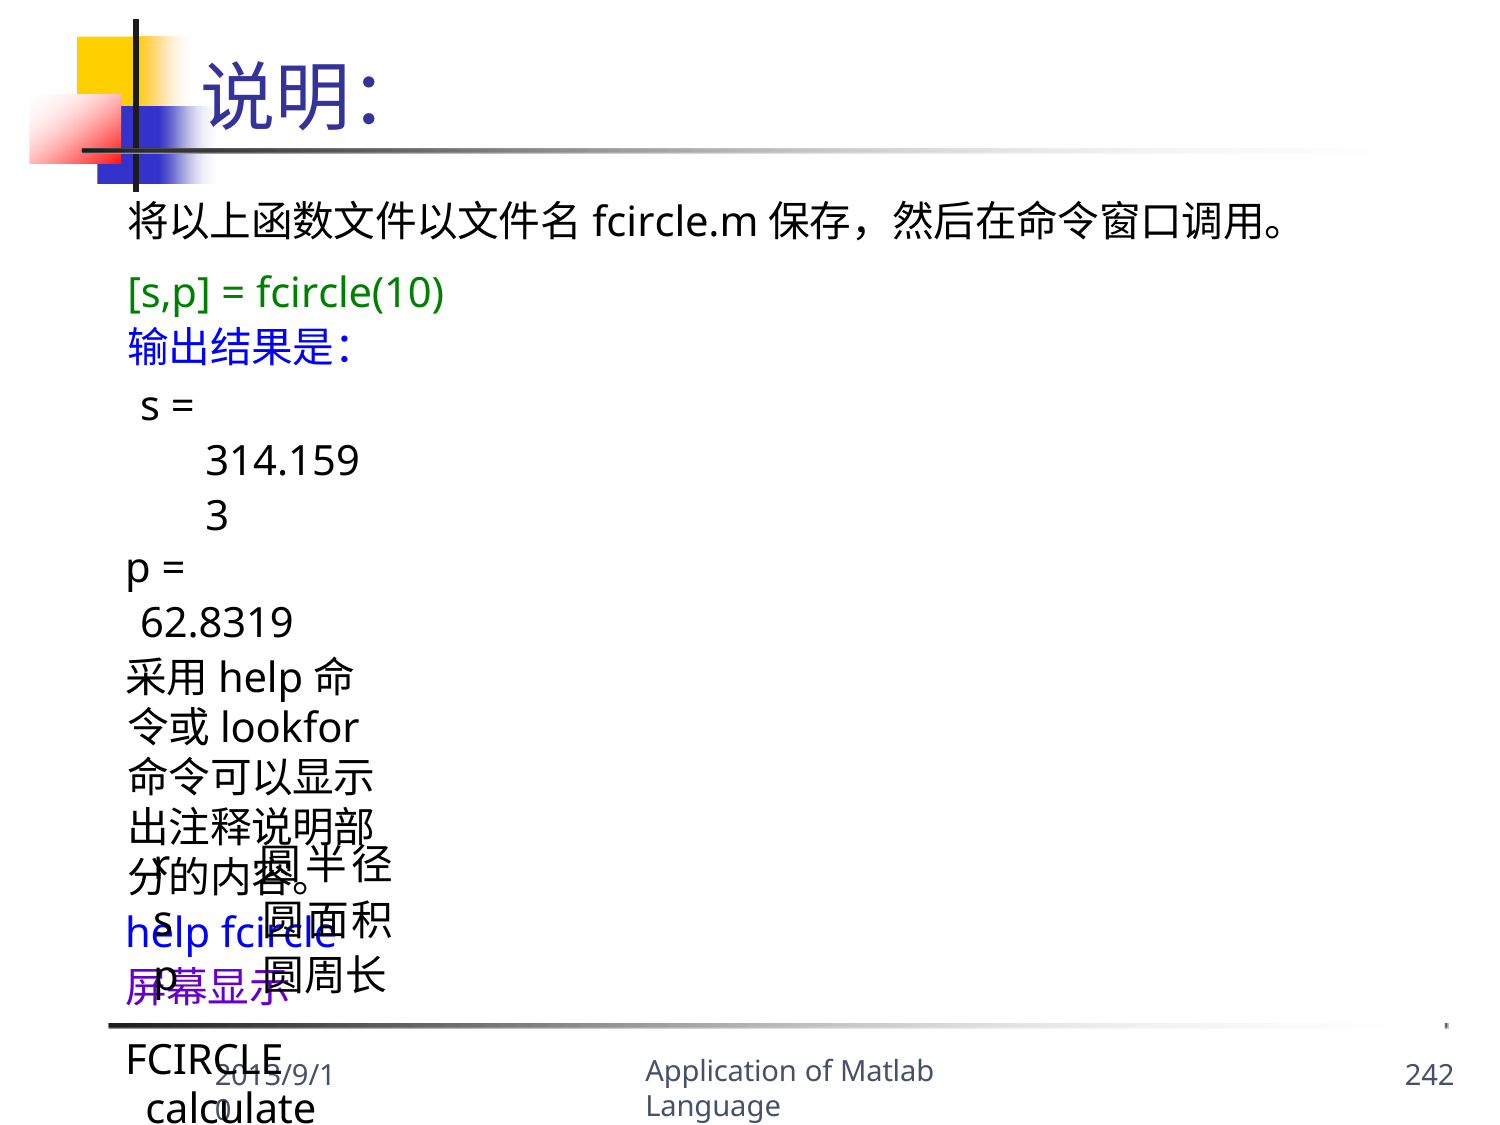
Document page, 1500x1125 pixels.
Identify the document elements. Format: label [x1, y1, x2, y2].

text_box [125, 266, 1276, 1125]
slide_number [1400, 1056, 1457, 1125]
text_box [198, 51, 428, 140]
picture [108, 1023, 125, 1029]
picture [1276, 1023, 1458, 1029]
text_box [125, 196, 1284, 246]
picture [29, 36, 1431, 184]
